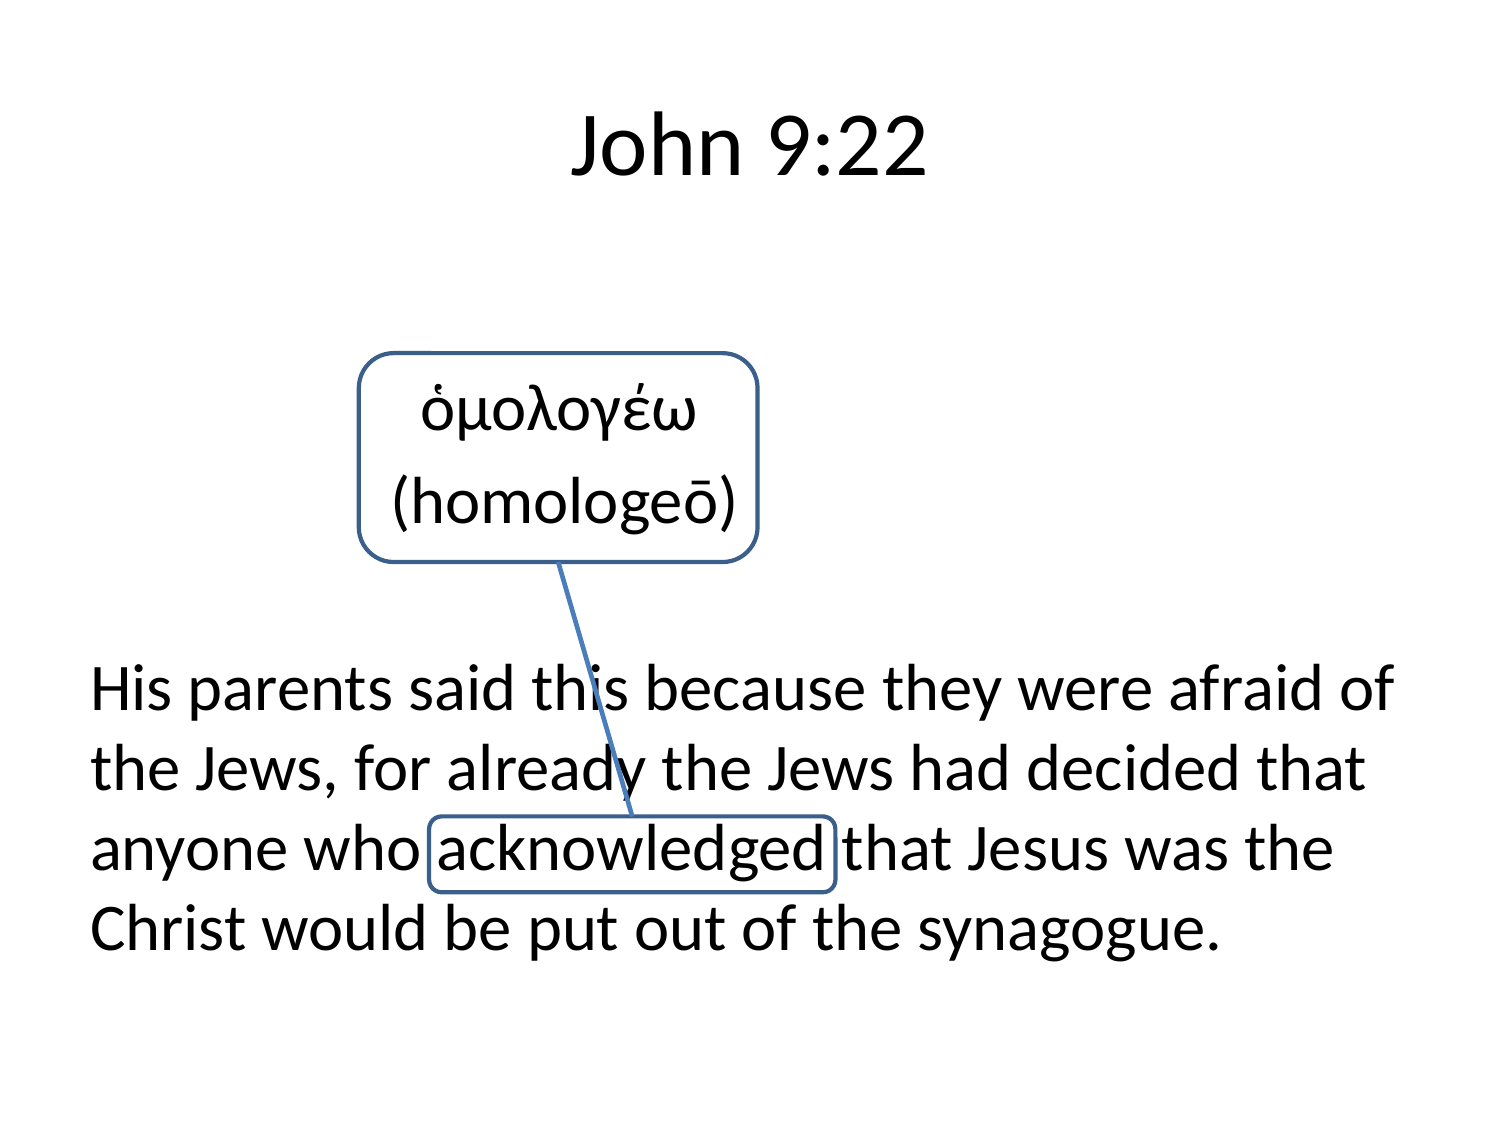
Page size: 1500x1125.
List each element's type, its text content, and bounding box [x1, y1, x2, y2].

title John 9:22 [75, 45, 1425, 233]
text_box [557, 561, 633, 817]
text_box [356, 350, 760, 565]
text_box [426, 814, 838, 895]
list ὁμολογέω (homologeō) His parents said this because they were afraid of the Jews, for already the Jews had decided that anyone who acknowledged that Jesus was the Christ would be put out of the synagogue. [75, 262, 1425, 1005]
